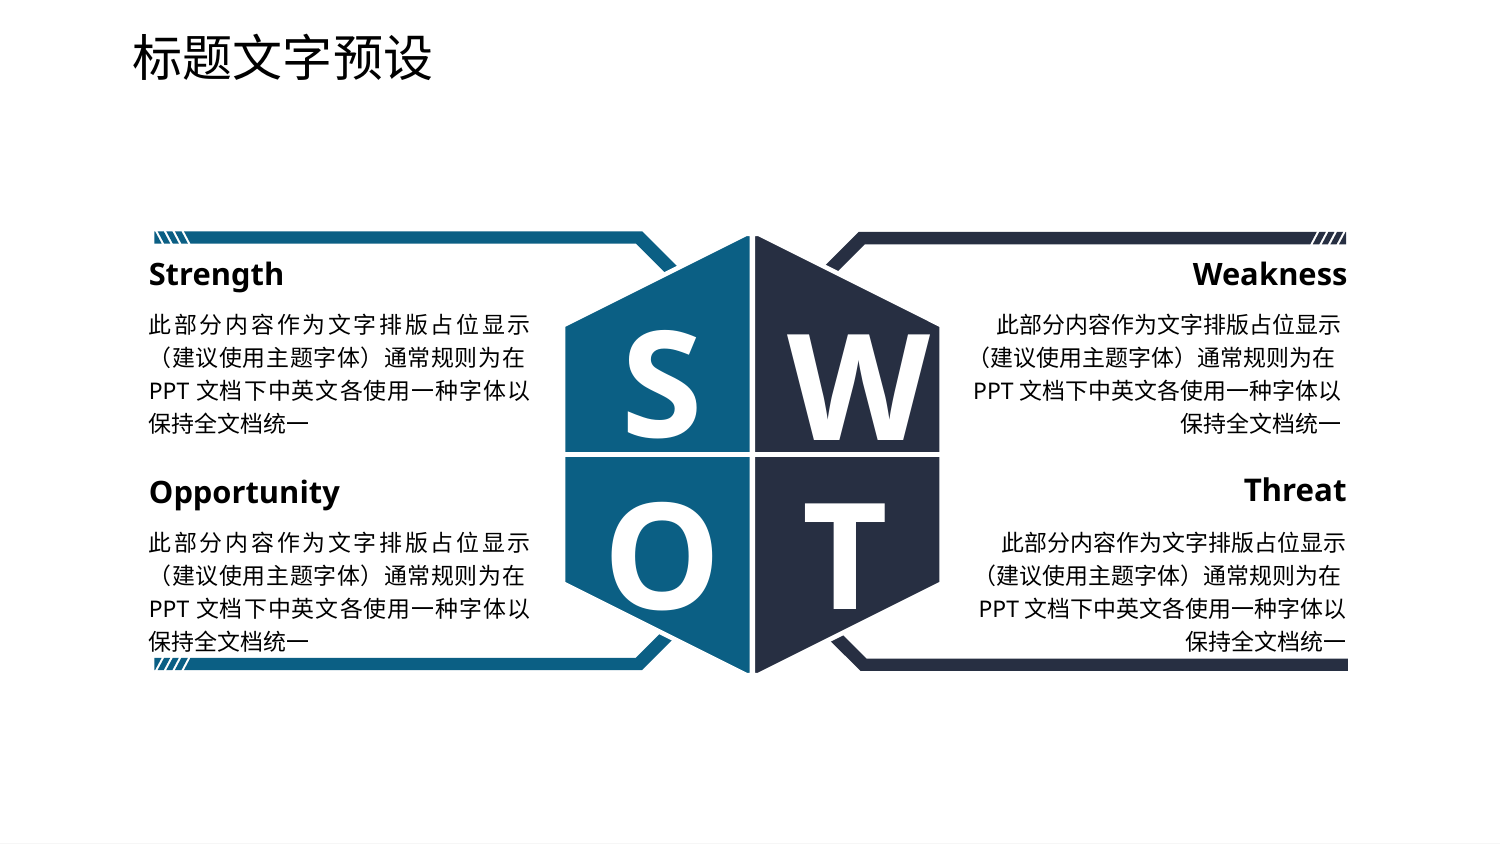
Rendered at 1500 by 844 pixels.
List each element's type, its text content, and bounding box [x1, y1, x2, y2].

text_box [947, 449, 1349, 672]
text_box 标题文字预设 [118, 19, 470, 94]
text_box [562, 233, 942, 676]
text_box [148, 518, 557, 671]
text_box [748, 231, 1349, 449]
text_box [148, 230, 748, 511]
